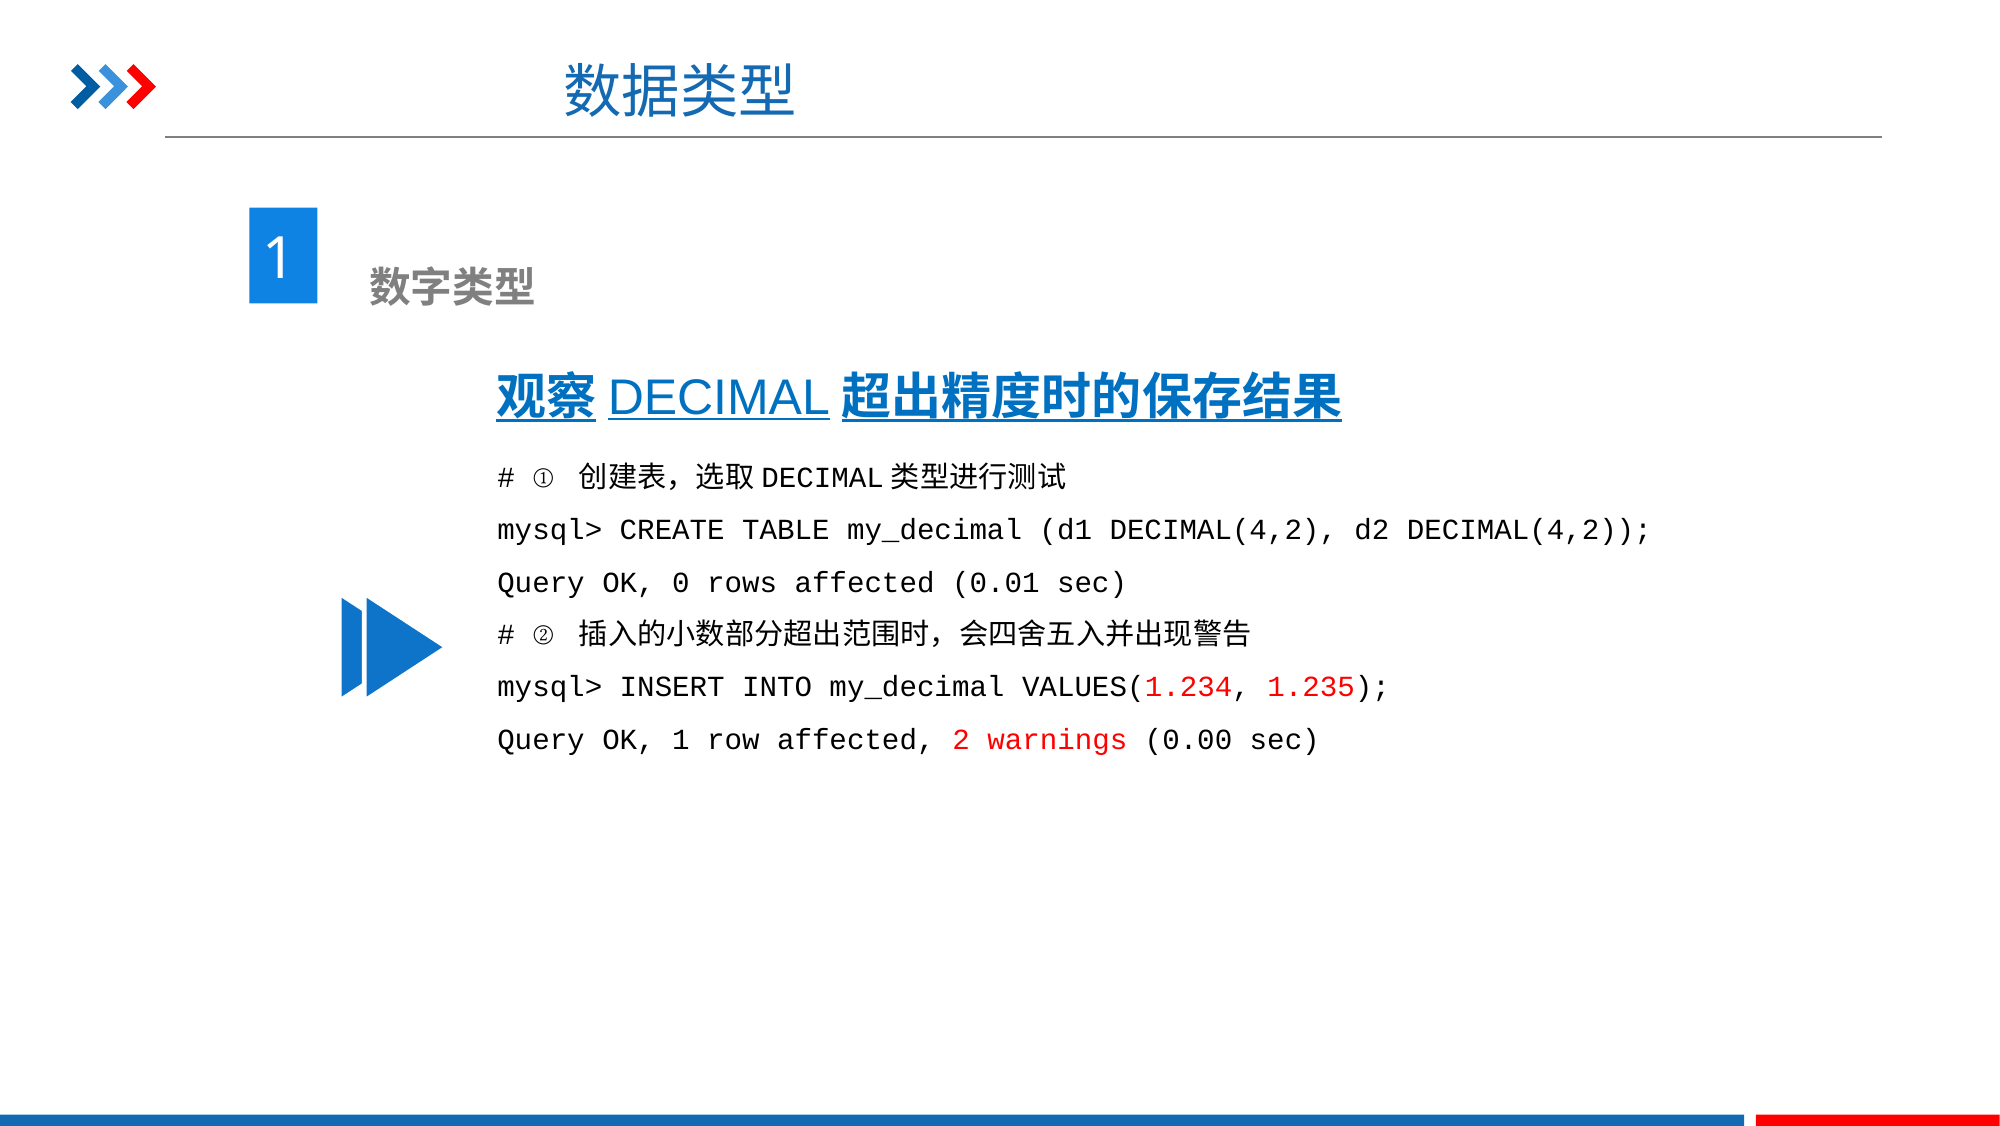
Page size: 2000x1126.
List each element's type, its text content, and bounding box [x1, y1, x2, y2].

text_box 数字类型 [319, 245, 1092, 380]
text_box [444, 357, 1690, 767]
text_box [339, 593, 448, 702]
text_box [249, 207, 318, 304]
title 数据类型 [521, 25, 1296, 153]
